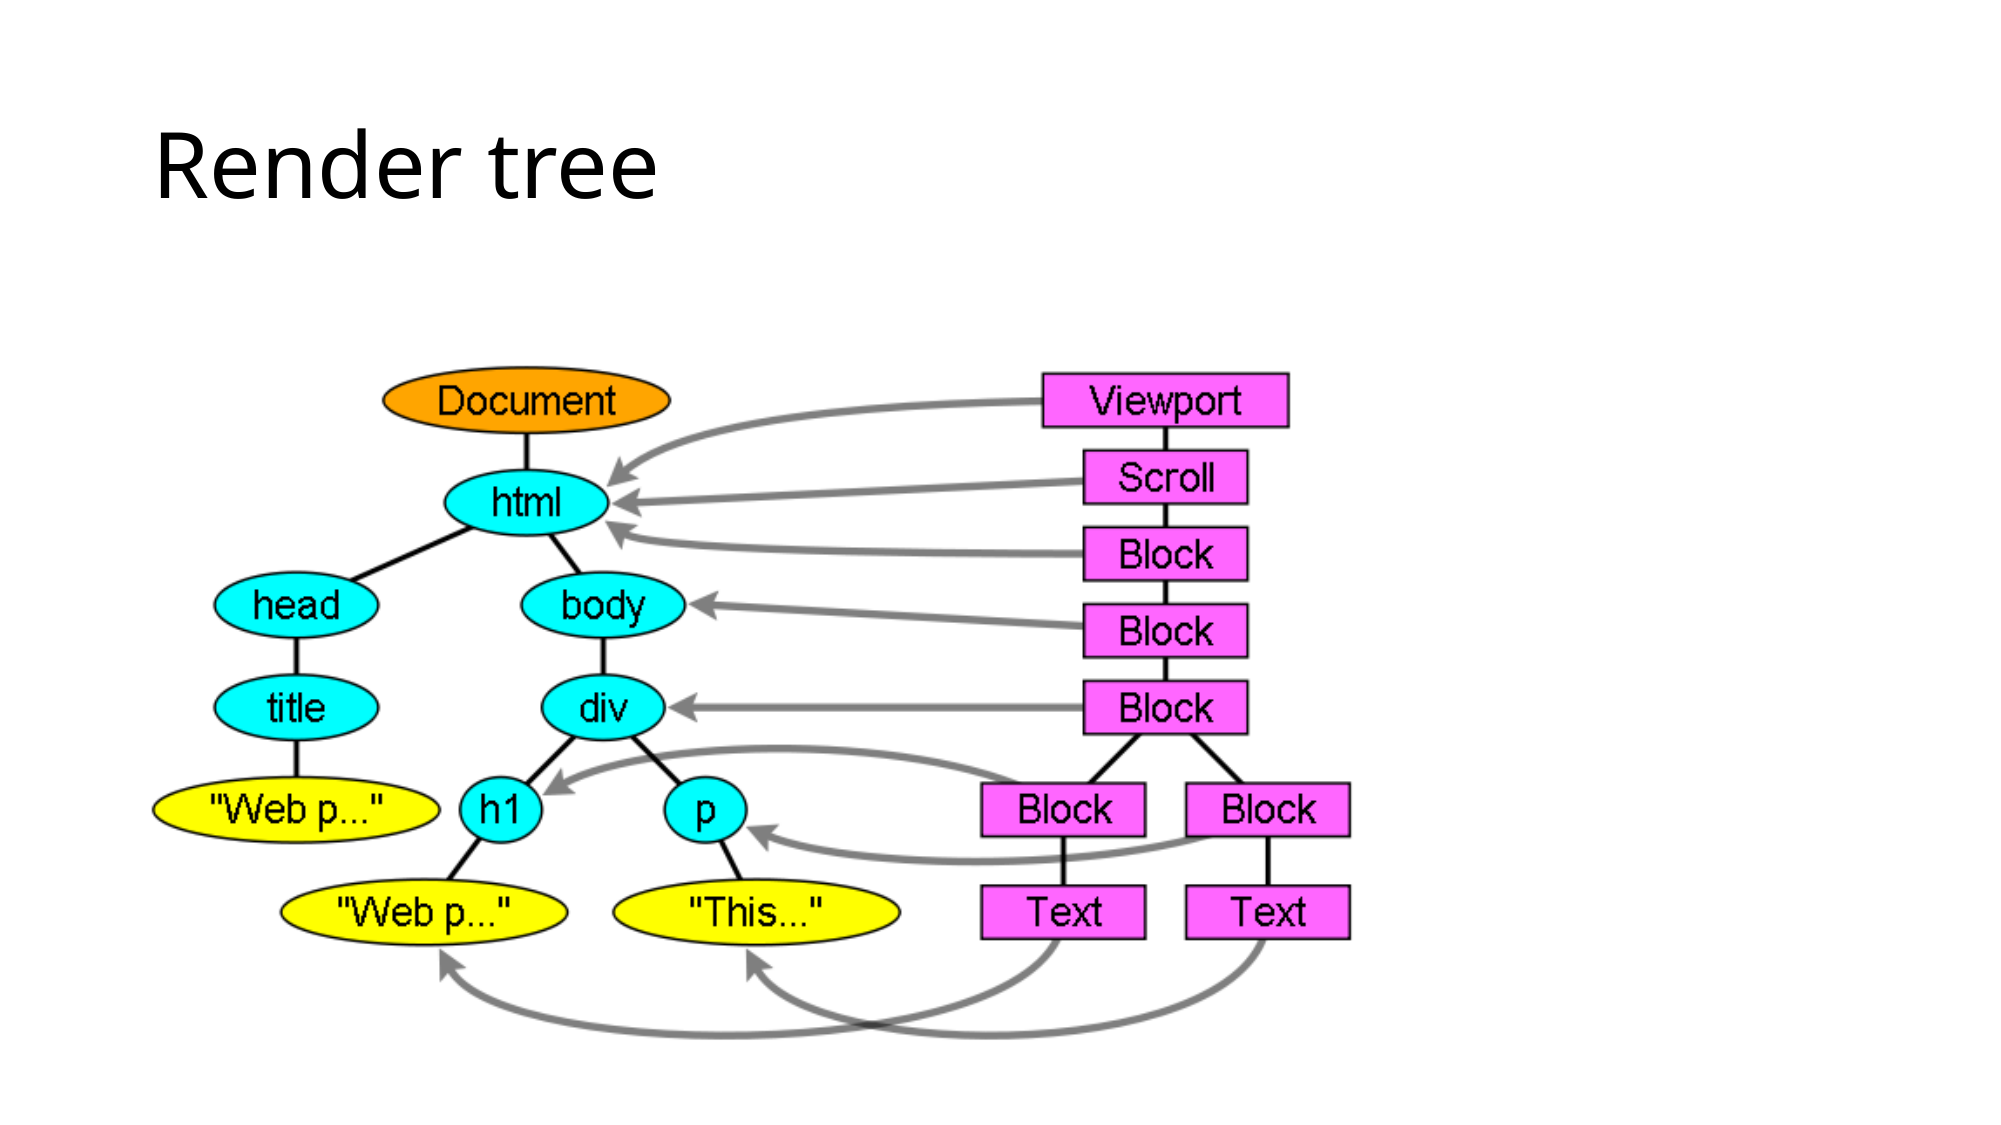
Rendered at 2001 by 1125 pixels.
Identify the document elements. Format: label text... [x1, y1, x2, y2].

title Render tree [137, 59, 1863, 278]
picture [107, 356, 1381, 1047]
